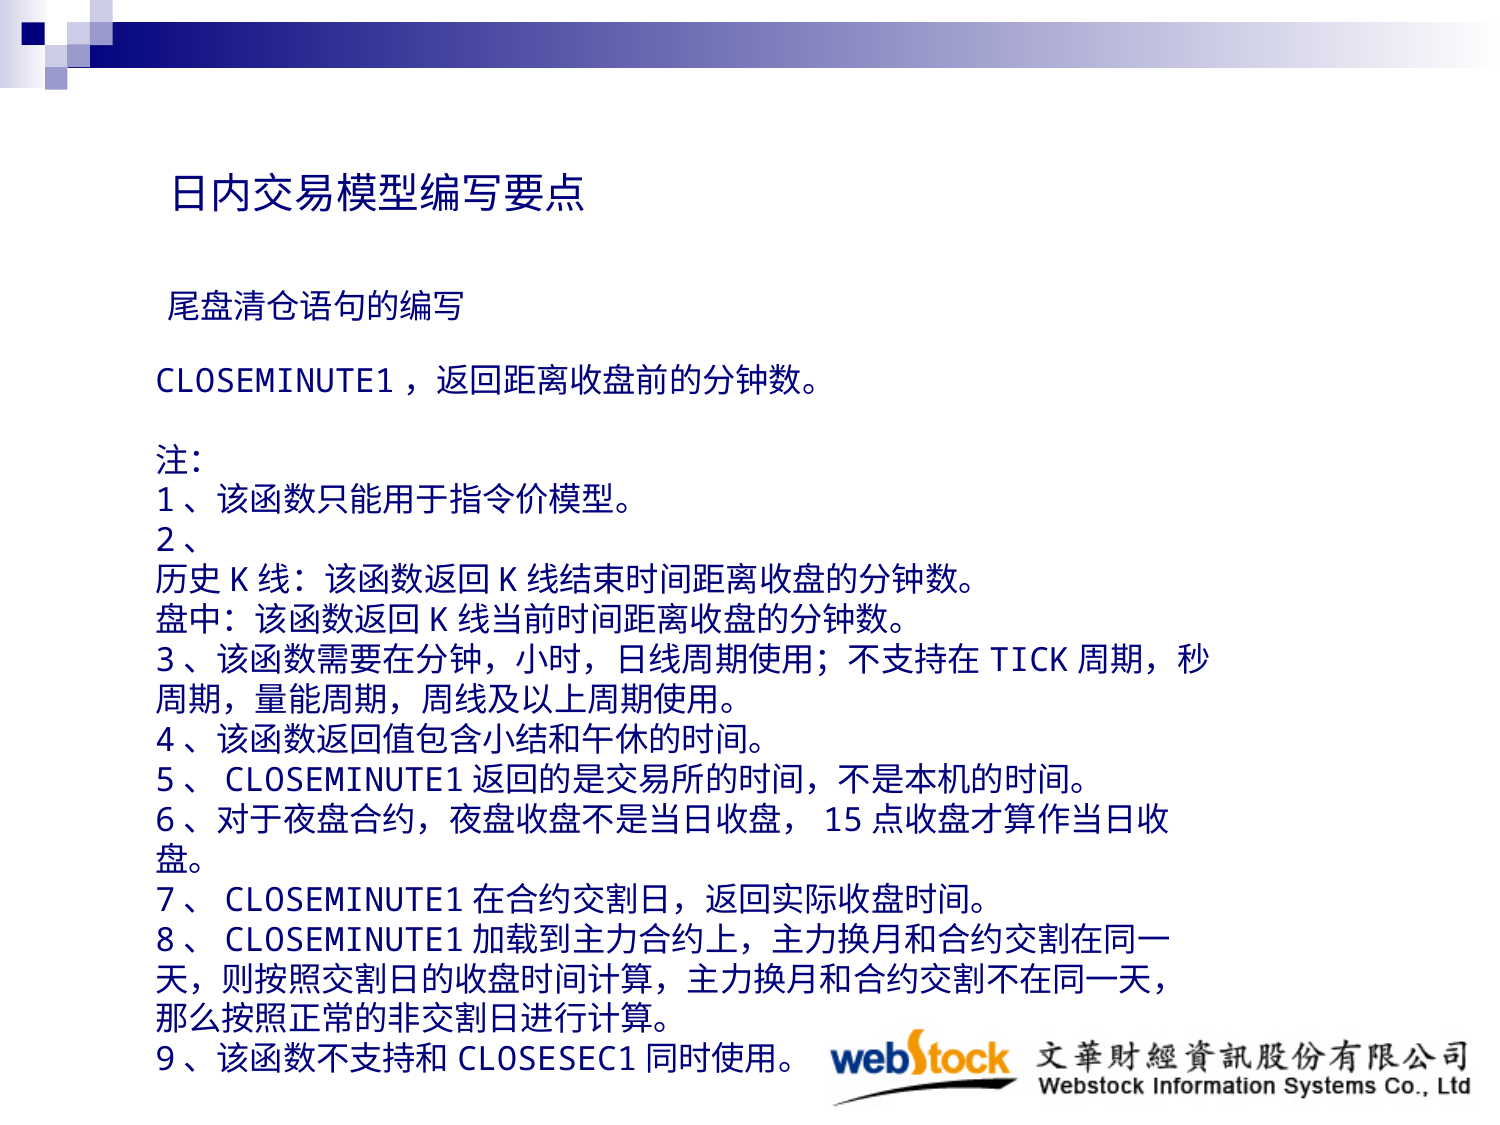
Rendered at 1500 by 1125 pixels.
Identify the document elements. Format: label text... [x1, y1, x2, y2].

text_box 尾盘清仓语句的编写 [152, 257, 1325, 333]
text_box CLOSEMINUTE1，返回距离收盘前的分钟数。 注： 1、该函数只能用于指令价模型。 2、 历史K线：该函数返回K线结束时间距离收盘的分钟数。 盘中：该函数返回K线当前时间距离收盘的分钟数。 3、该函数需要在分钟，小时，日线周期使用；不支持在TICK周期，秒周期，量能周期，周线及以上周期使用。 4、该函数返回值包含小结和午休的时间。 5、CLOSEMINUTE1返回的是交易所的时间，不是本机的时间。 6、对于夜盘合约，夜盘收盘不是当日收盘，15点收盘才算作当日收盘。 7、CLOSEMINUTE1在合约交割日，返回实际收盘时间。 8、CLOSEMINUTE1加载到主力合约上，主力换月和合约交割在同一天，则按照交割日的收盘时间计算，主力换月和合约交割不在同一天，那么按照正常的非交割日进行计算。 9、该函数不支持和CLOSESEC1同时使用。 [140, 351, 1231, 1085]
text_box 日内交易模型编写要点 [154, 159, 875, 225]
picture [817, 1006, 1500, 1125]
